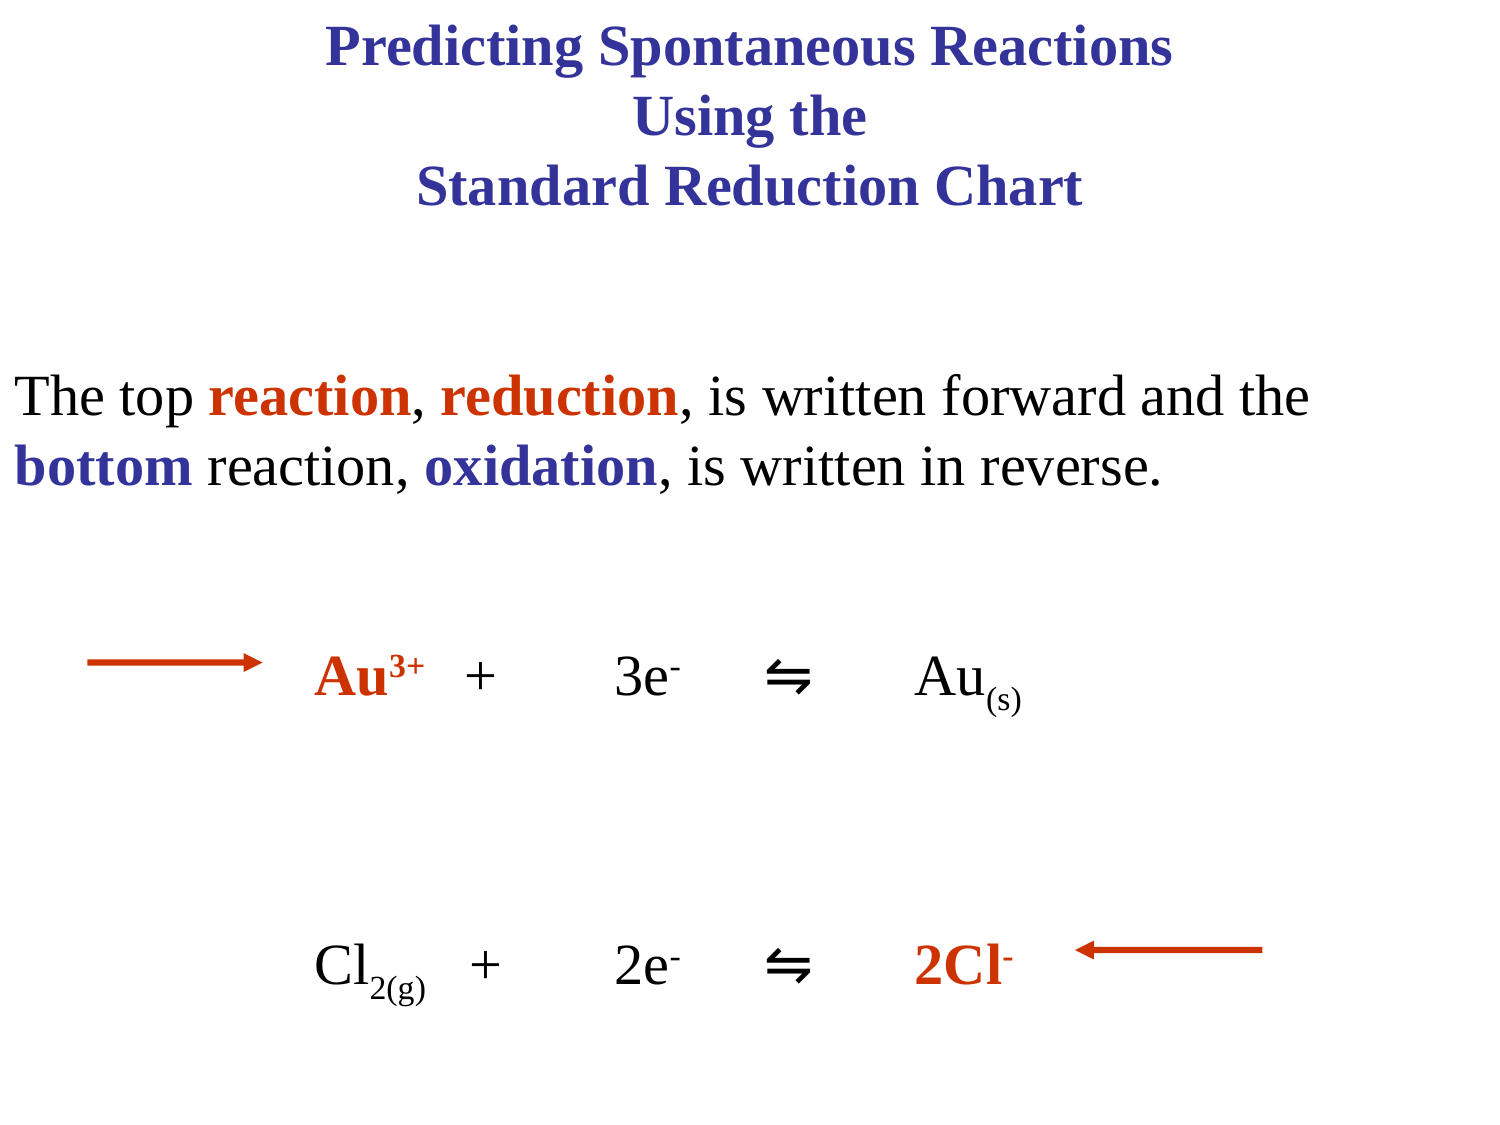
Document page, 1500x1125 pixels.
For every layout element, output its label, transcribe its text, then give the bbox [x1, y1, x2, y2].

text_box [87, 656, 263, 669]
text_box [1074, 943, 1263, 957]
text_box Predicting Spontaneous Reactions Using the Standard Reduction Chart The top reaction, reduction, is written forward and the bottom reaction, oxidation, is written in reverse. Au3+ + 3e- ⇋ Au(s) Cl2(g) + 2e- ⇋ 2Cl- [0, 0, 1500, 1014]
